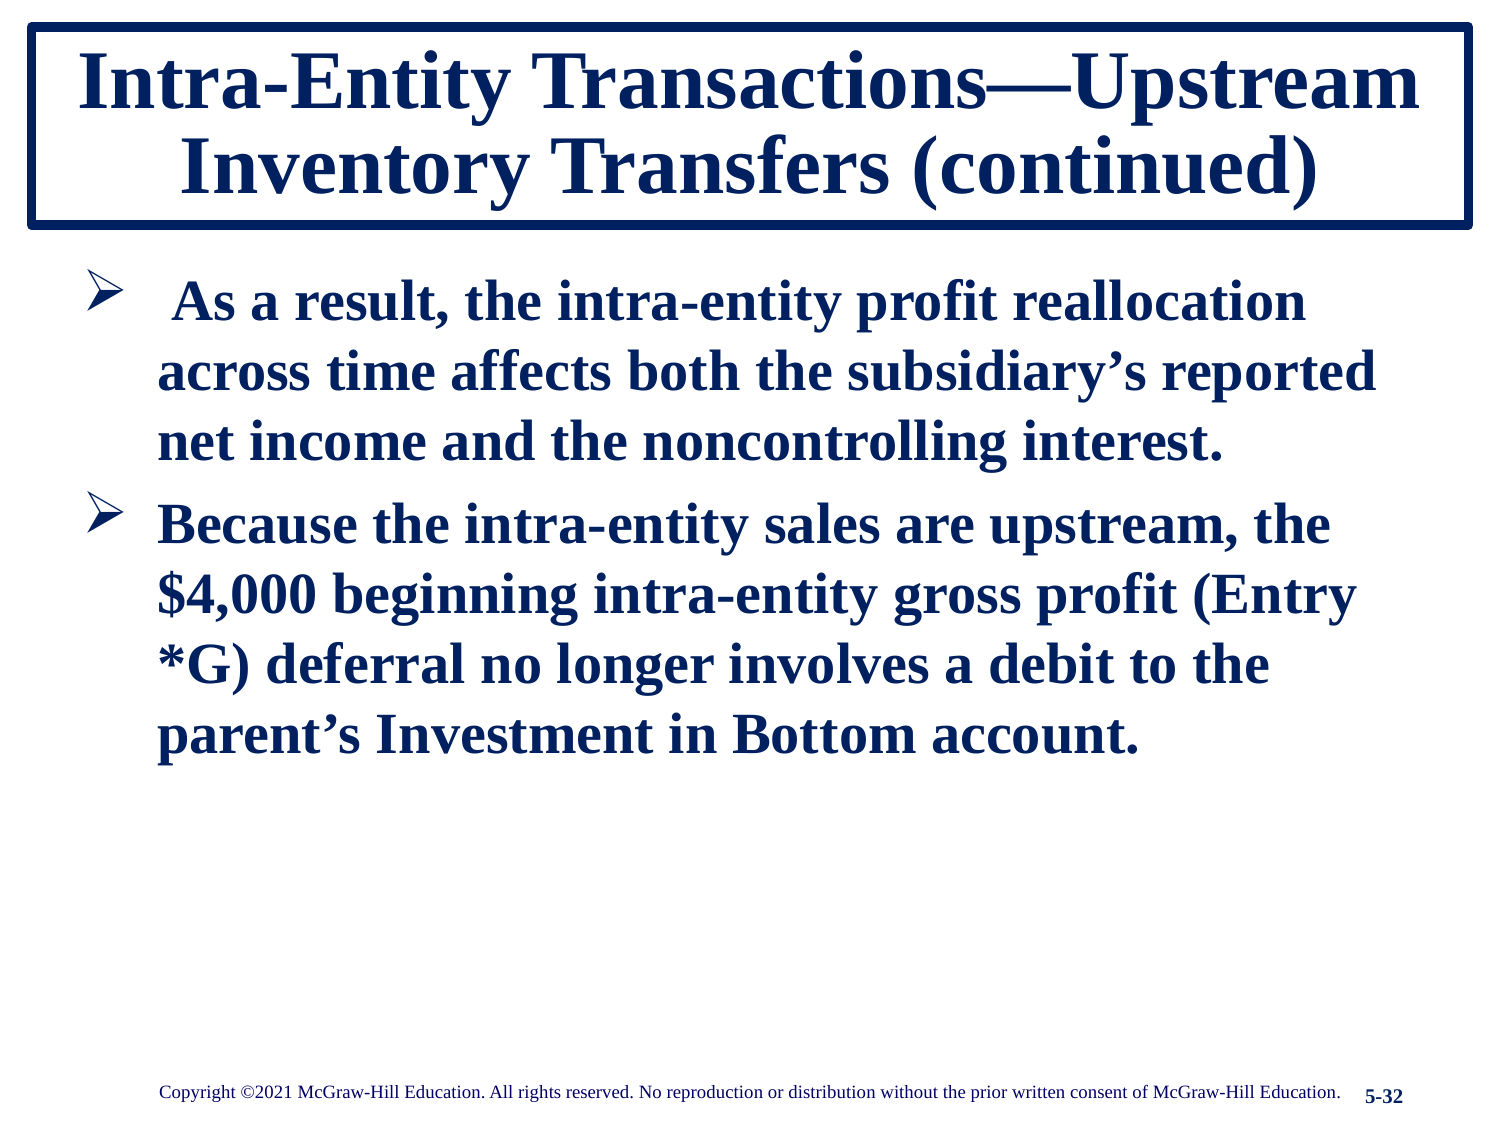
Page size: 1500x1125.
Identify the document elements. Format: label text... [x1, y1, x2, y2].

title Intra-Entity Transactions—Upstream Inventory Transfers (continued) [27, 22, 1473, 230]
text_box Copyright ©2021 McGraw-Hill Education. All rights reserved. No reproduction or distribution without the prior written consent of McGraw-Hill Education. [76, 1072, 1424, 1110]
text_box As a result, the intra-entity profit reallocation across time affects both the subsidiary’s reported net income and the noncontrolling interest. Because the intra-entity sales are upstream, the $4,000 beginning intra-entity gross profit (Entry *G) deferral no longer involves a debit to the parent’s Investment in Bottom account. [67, 254, 1433, 773]
slide_number 5-32 [1350, 1074, 1438, 1125]
